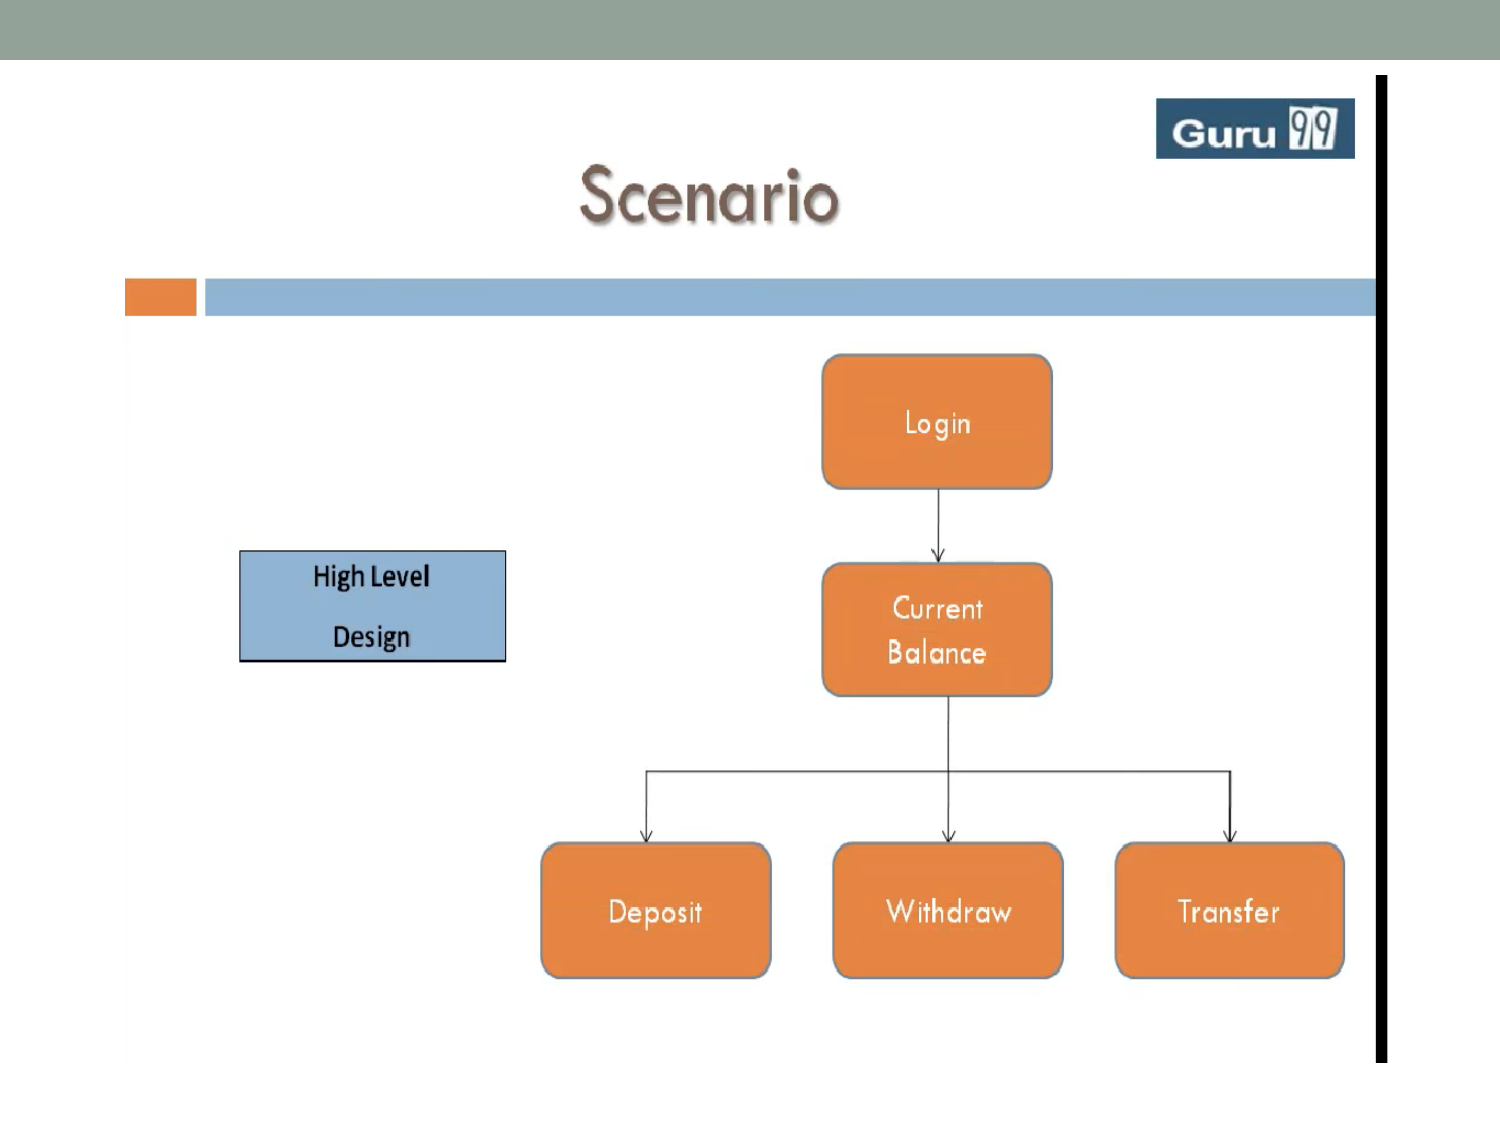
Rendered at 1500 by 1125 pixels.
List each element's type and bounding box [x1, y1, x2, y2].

picture [124, 74, 1388, 1063]
